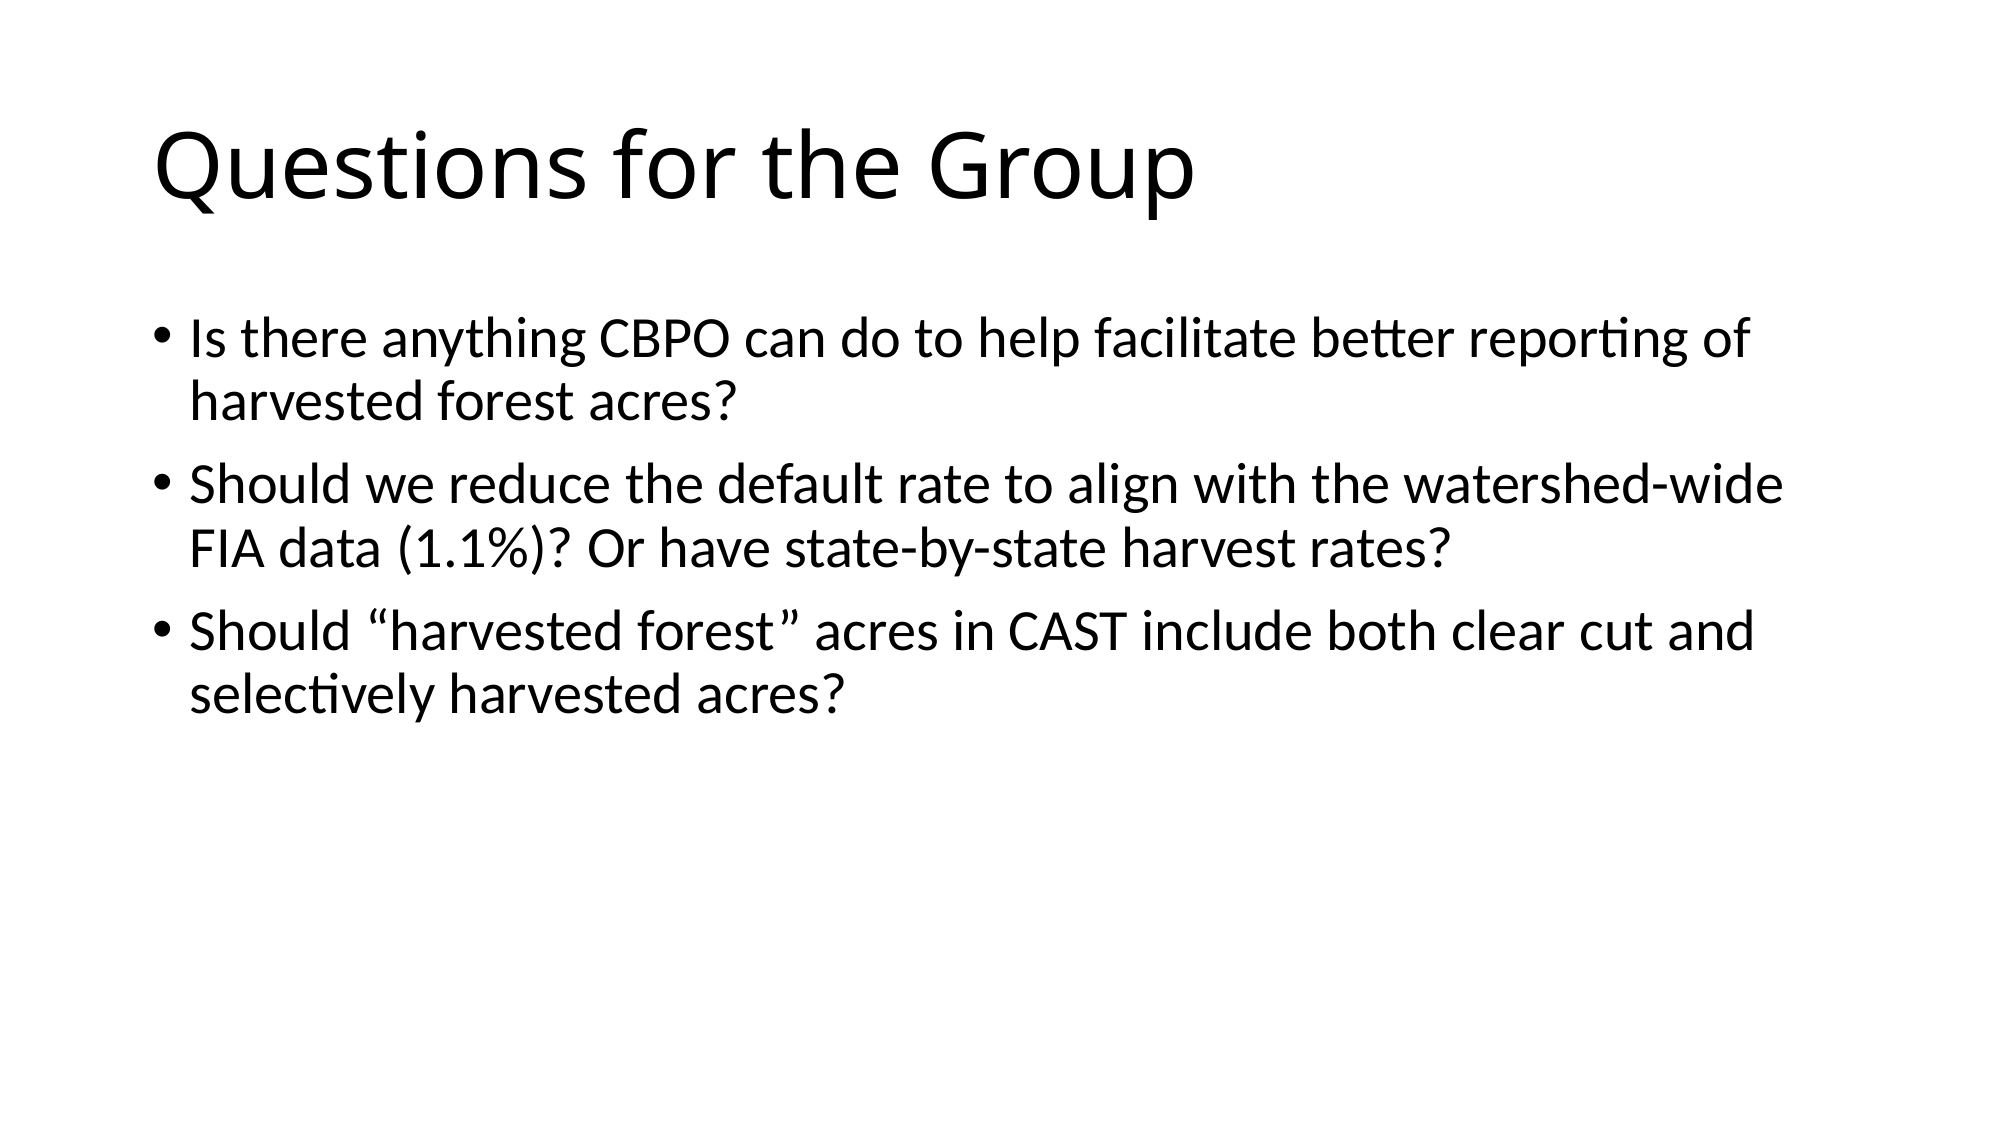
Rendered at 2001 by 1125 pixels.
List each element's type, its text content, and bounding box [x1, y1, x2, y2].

list Is there anything CBPO can do to help facilitate better reporting of harvested forest acres? Should we reduce the default rate to align with the watershed-wide FIA data (1.1%)? Or have state-by-state harvest rates? Should “harvested forest” acres in CAST include both clear cut and selectively harvested acres? [137, 299, 1863, 1014]
title Questions for the Group [137, 59, 1863, 278]
